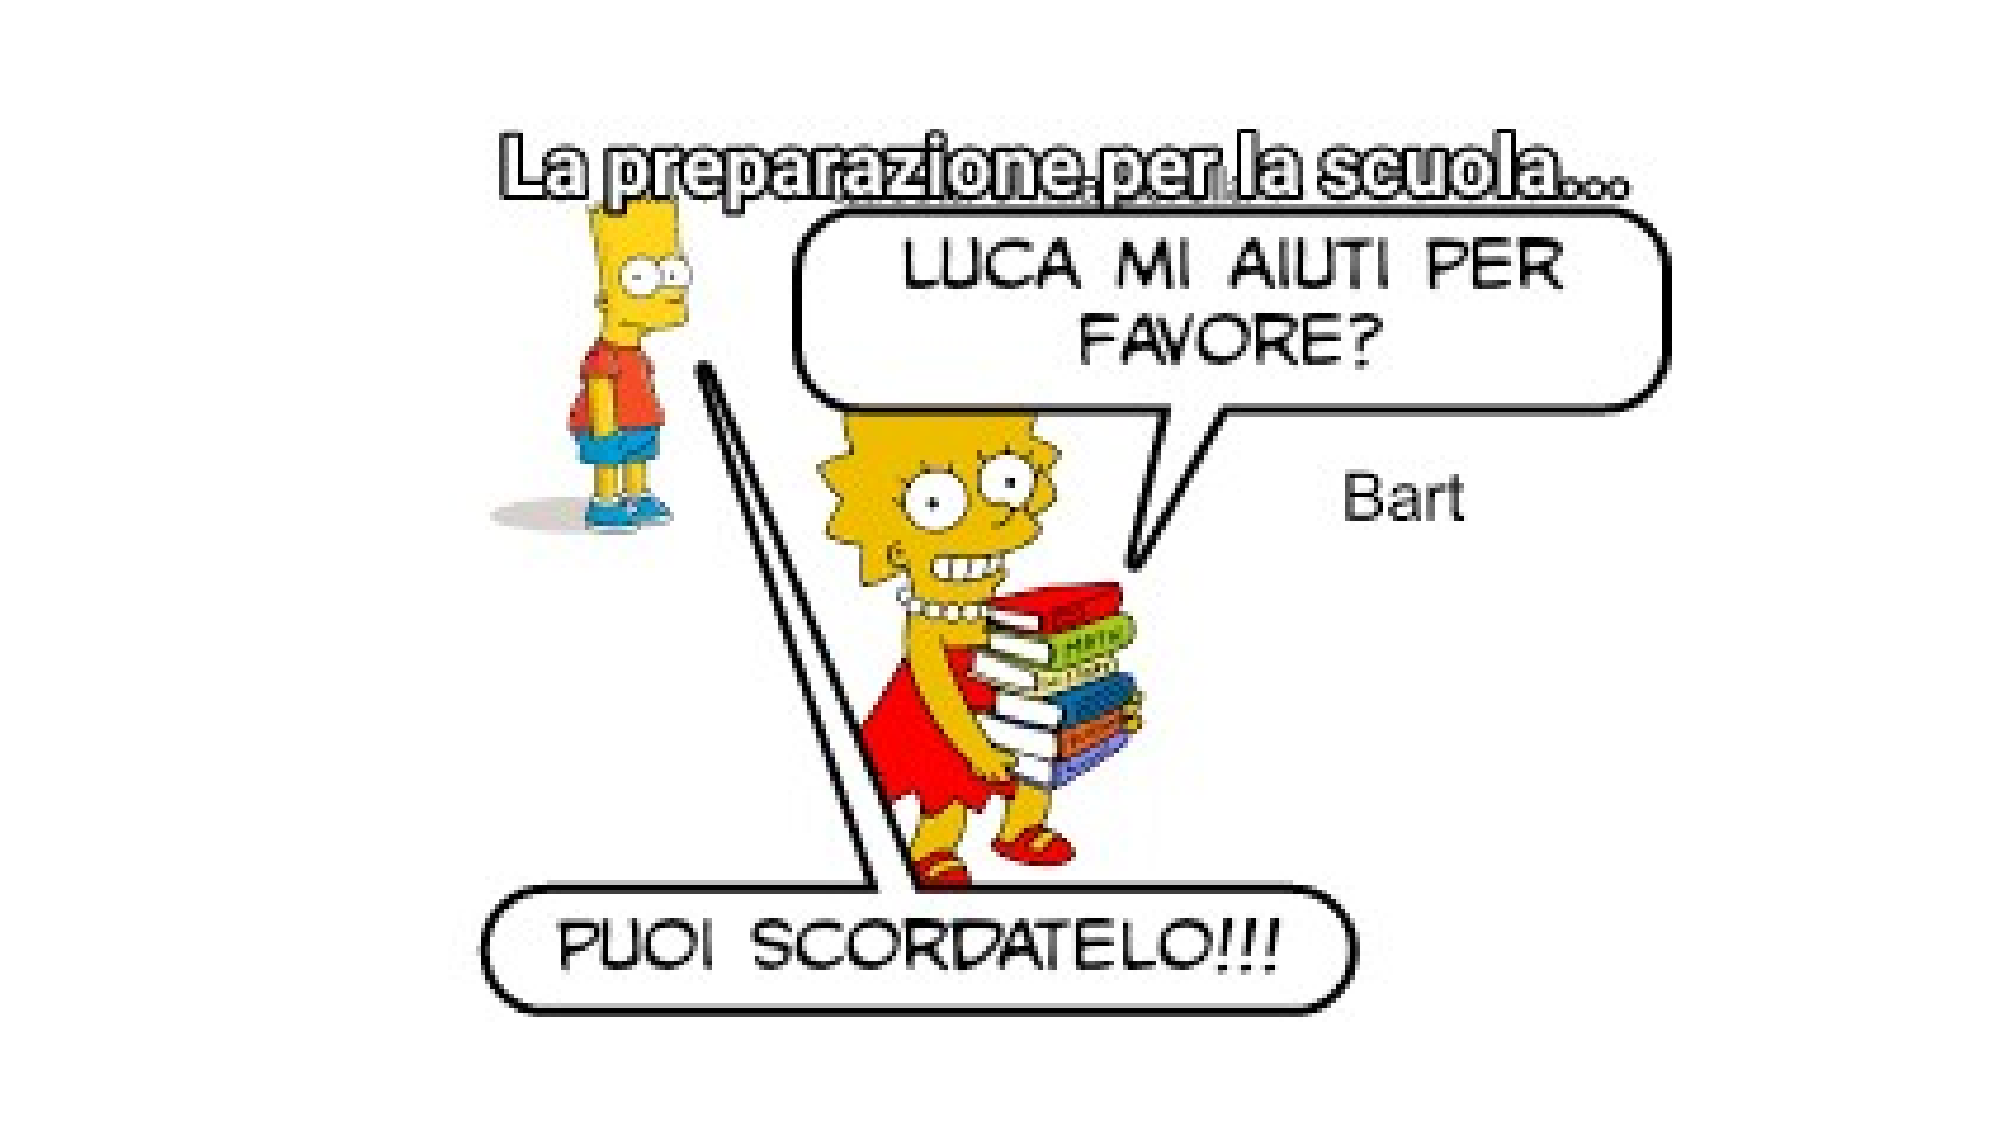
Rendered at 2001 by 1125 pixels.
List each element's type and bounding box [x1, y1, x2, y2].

list [448, 115, 1672, 1032]
